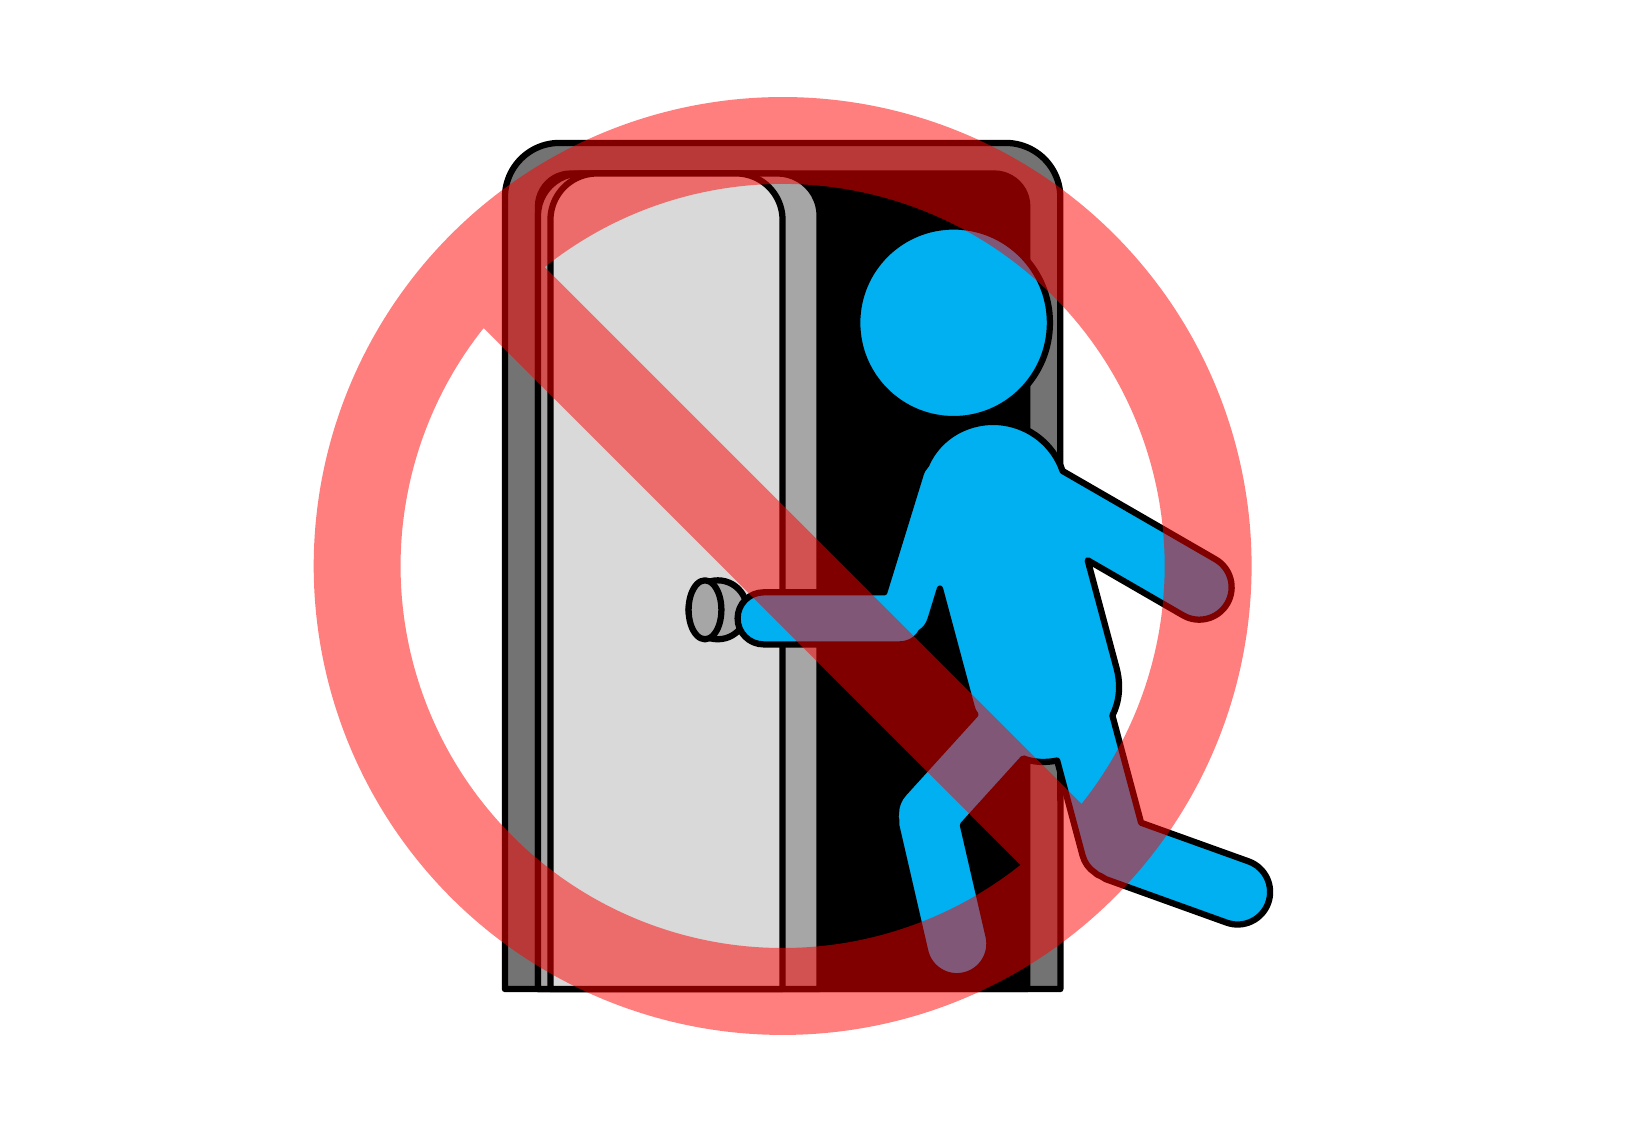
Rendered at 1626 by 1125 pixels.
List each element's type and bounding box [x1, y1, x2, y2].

text_box [313, 96, 1271, 1036]
